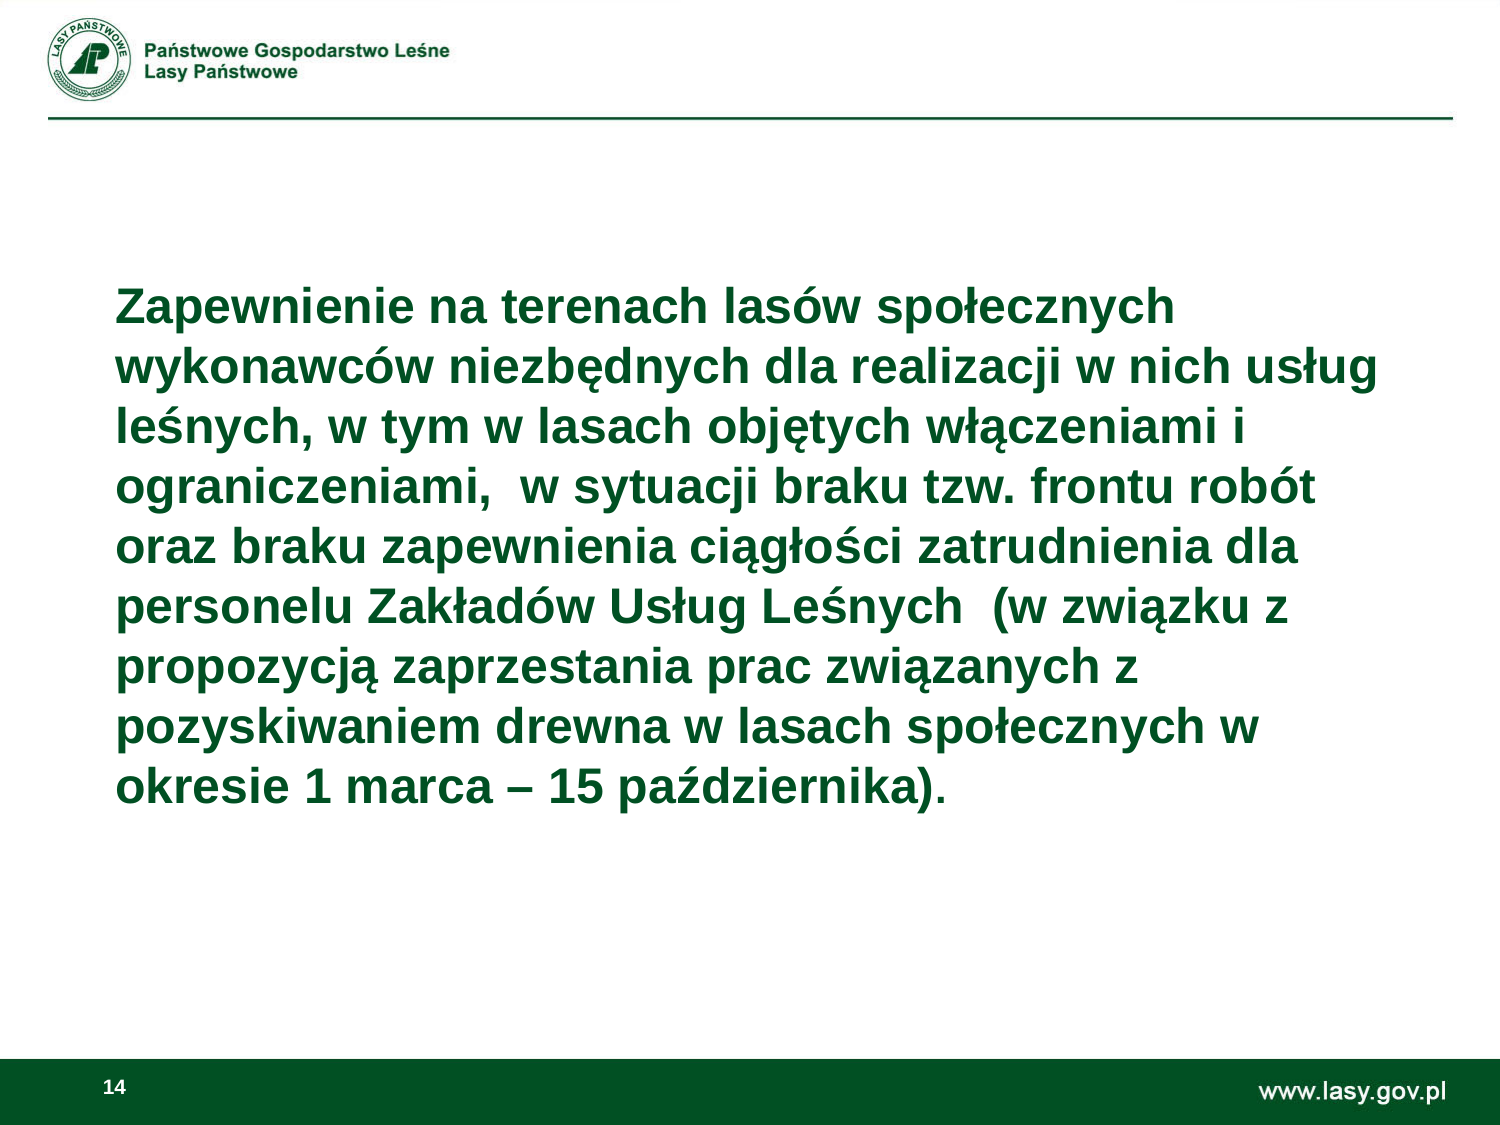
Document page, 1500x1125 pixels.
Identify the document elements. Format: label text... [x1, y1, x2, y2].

title Zapewnienie na terenach lasów społecznych wykonawców niezbędnych dla realizacji w nich usług leśnych, w tym w lasach objętych włączeniami i ograniczeniami, w sytuacji braku tzw. frontu robót oraz braku zapewnienia ciągłości zatrudnienia dla personelu Zakładów Usług Leśnych (w związku z propozycją zaprzestania prac związanych z pozyskiwaniem drewna w lasach społecznych w okresie 1 marca – 15 października). [100, 148, 1425, 988]
picture [0, 0, 1500, 1125]
